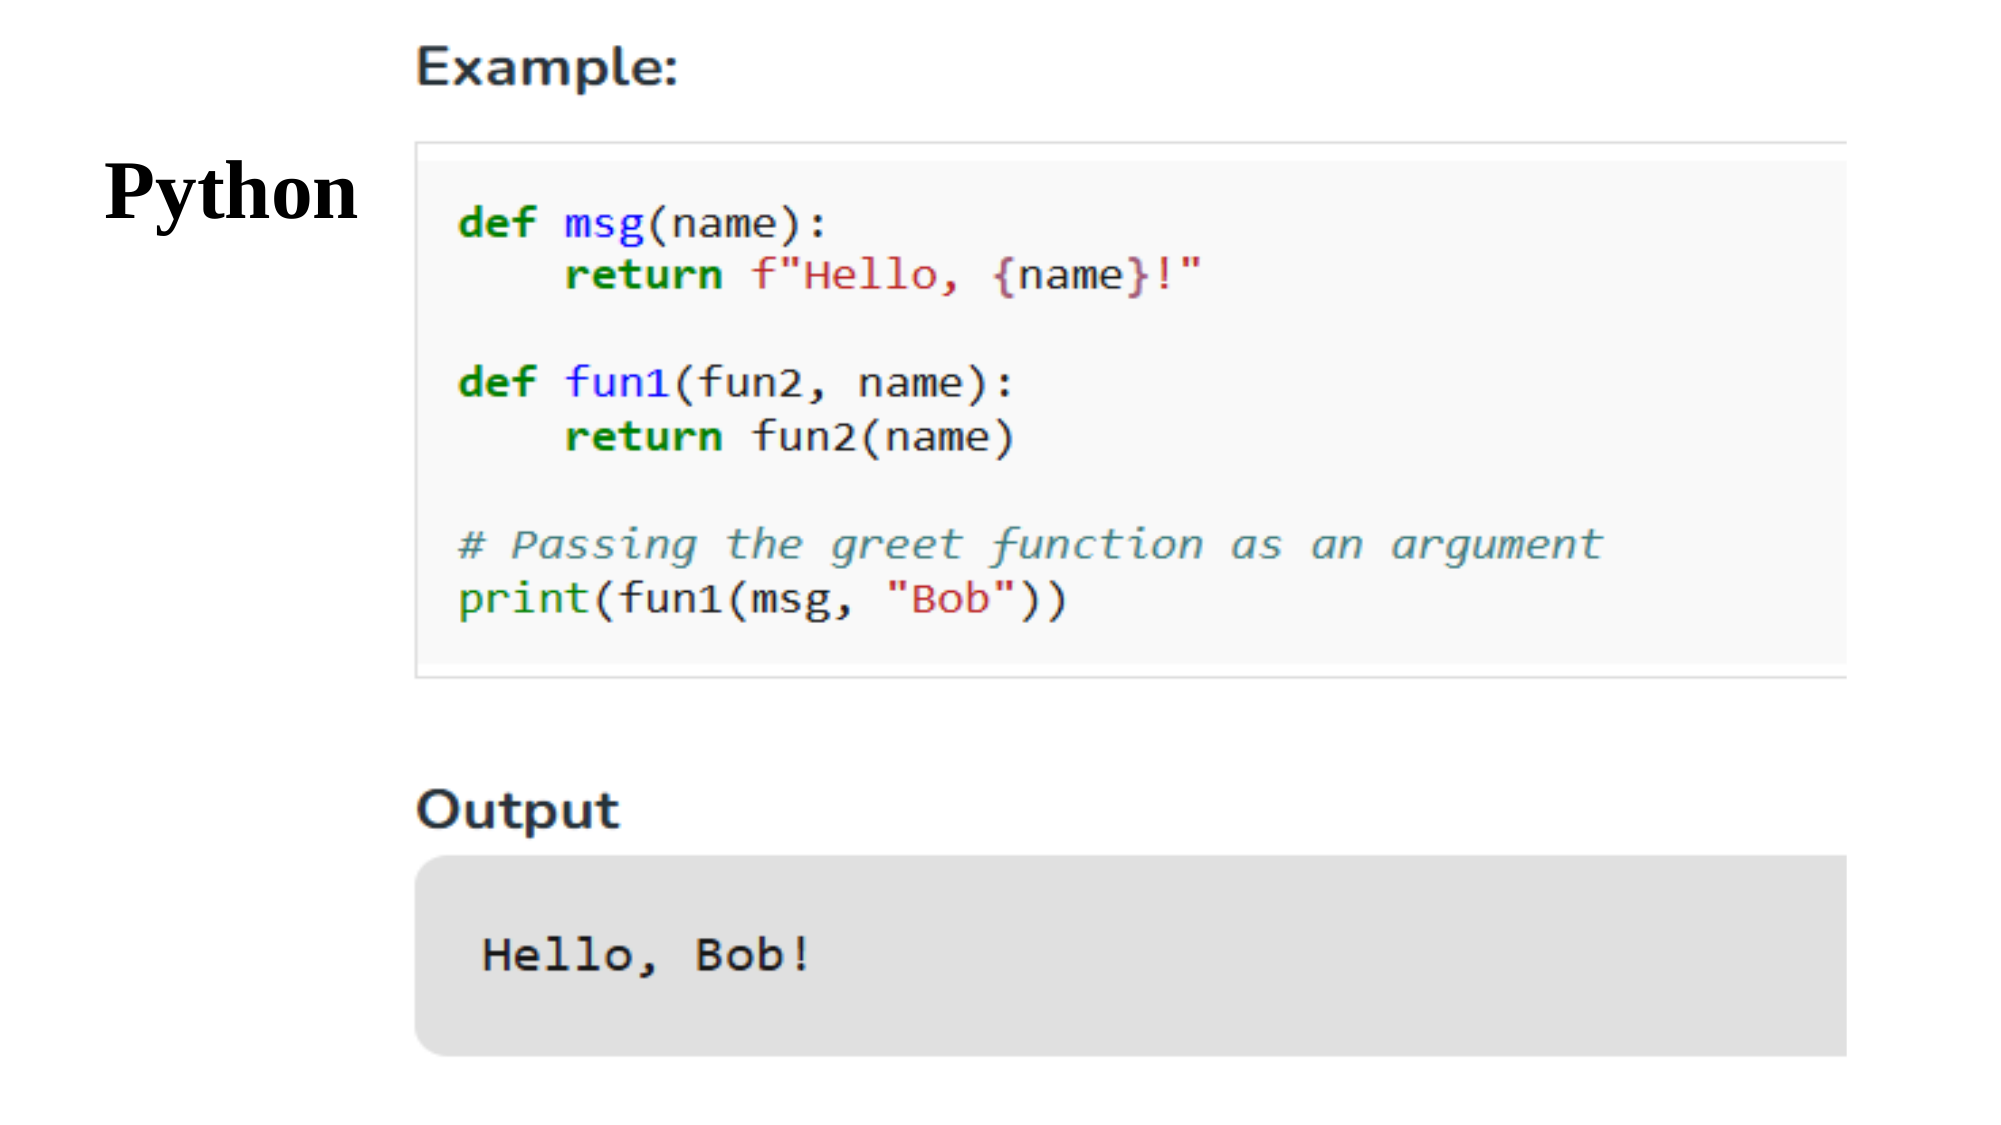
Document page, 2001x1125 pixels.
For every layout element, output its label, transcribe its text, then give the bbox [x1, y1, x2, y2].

text_box Python [89, 127, 383, 243]
picture [383, 17, 1847, 1089]
